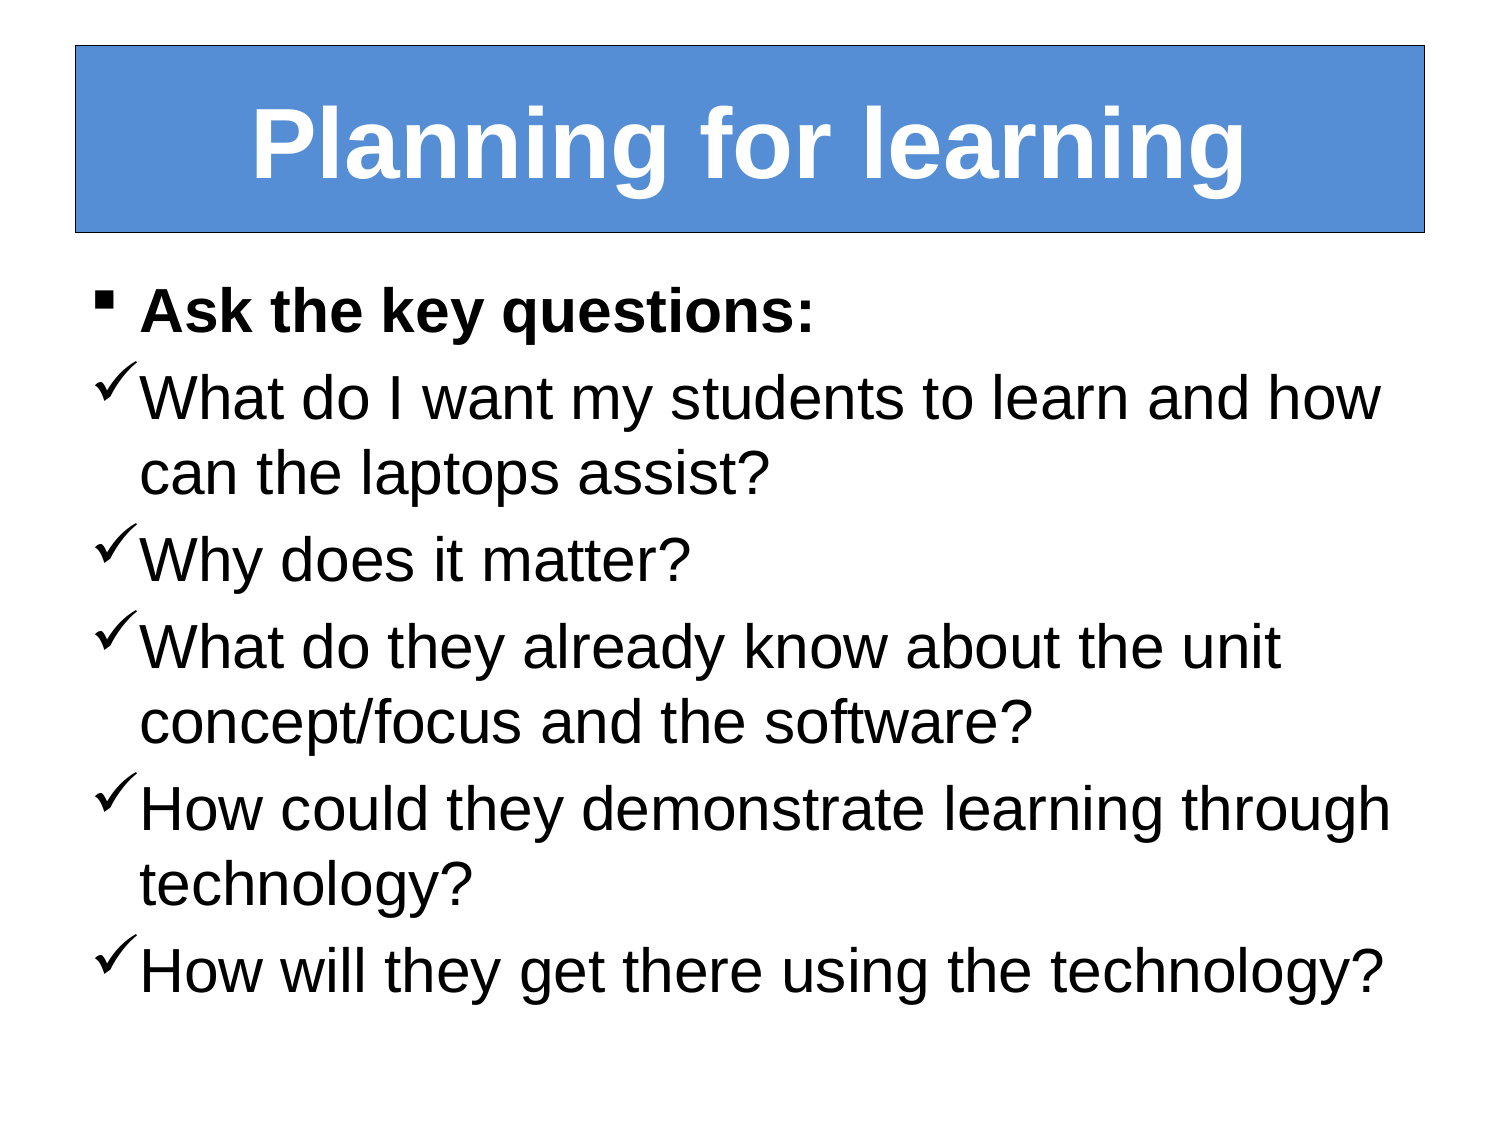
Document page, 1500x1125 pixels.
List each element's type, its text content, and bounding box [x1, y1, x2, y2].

list Ask the key questions: What do I want my students to learn and how can the laptops assist? Why does it matter? What do they already know about the unit concept/focus and the software? How could they demonstrate learning through technology? How will they get there using the technology? [75, 262, 1425, 1050]
title Planning for learning [75, 45, 1425, 233]
